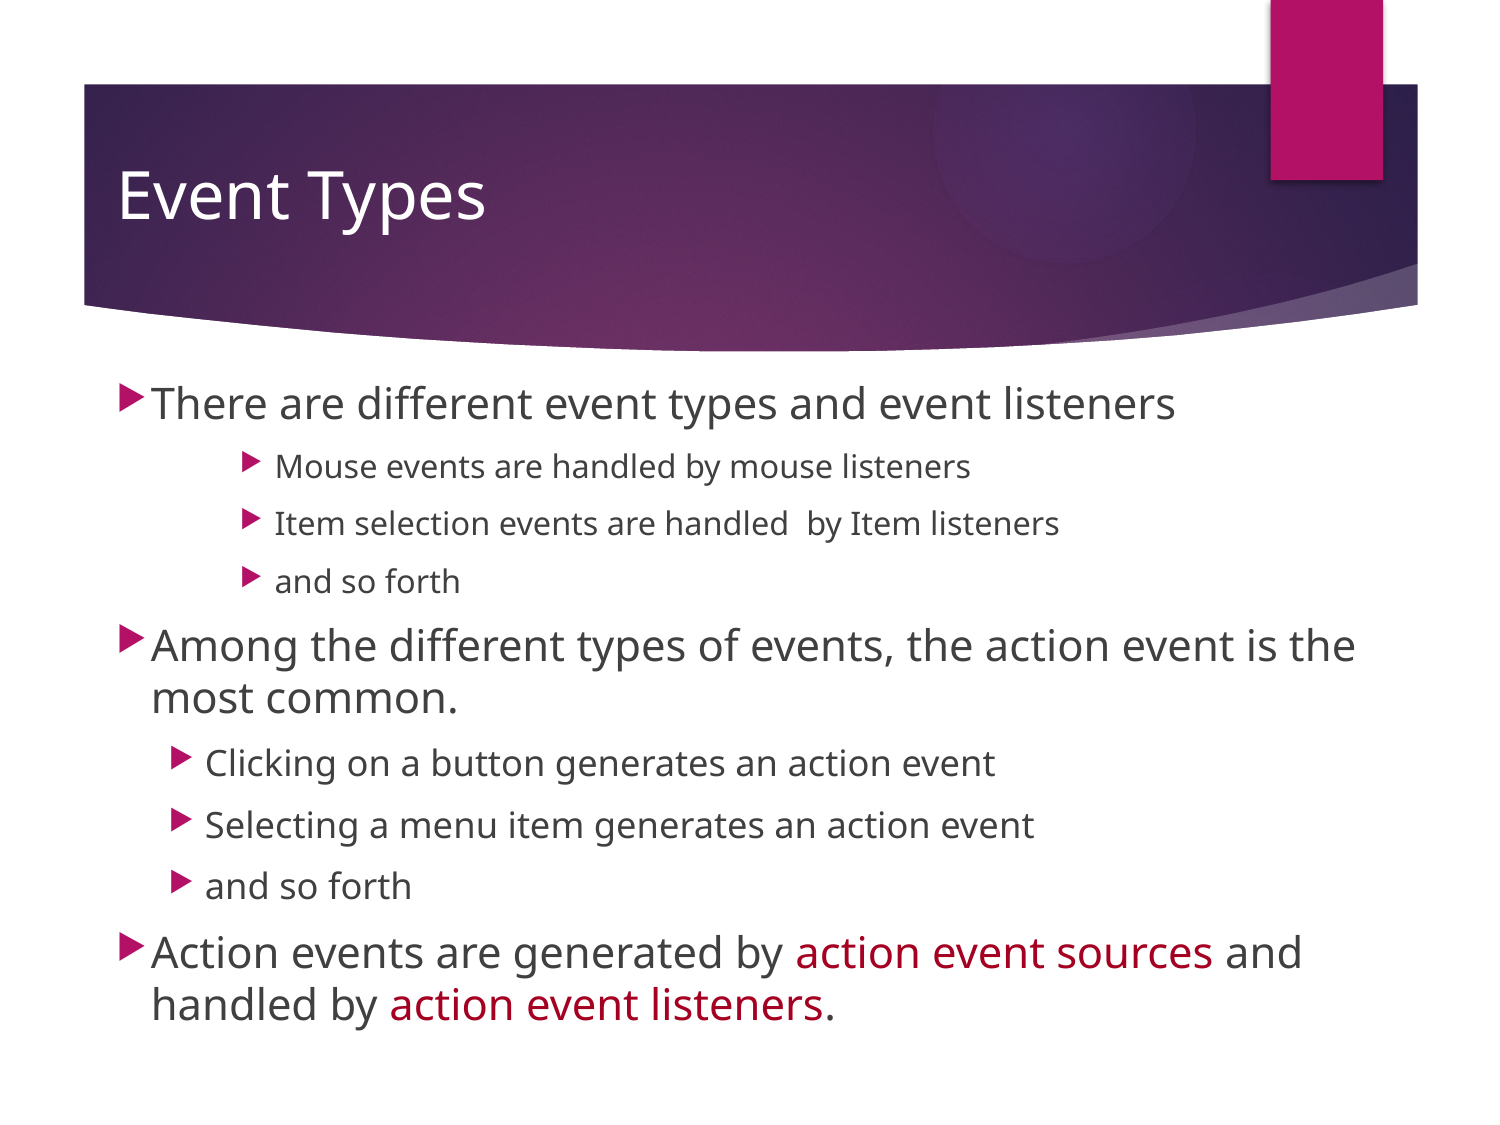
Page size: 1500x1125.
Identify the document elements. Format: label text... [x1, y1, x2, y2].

list There are different event types and event listeners Mouse events are handled by mouse listeners Item selection events are handled by Item listeners and so forth Among the different types of events, the action event is the most common. Clicking on a button generates an action event Selecting a menu item generates an action event and so forth Action events are generated by action event sources and handled by action event listeners. [101, 368, 1413, 1044]
title Event Types [101, 130, 1314, 256]
